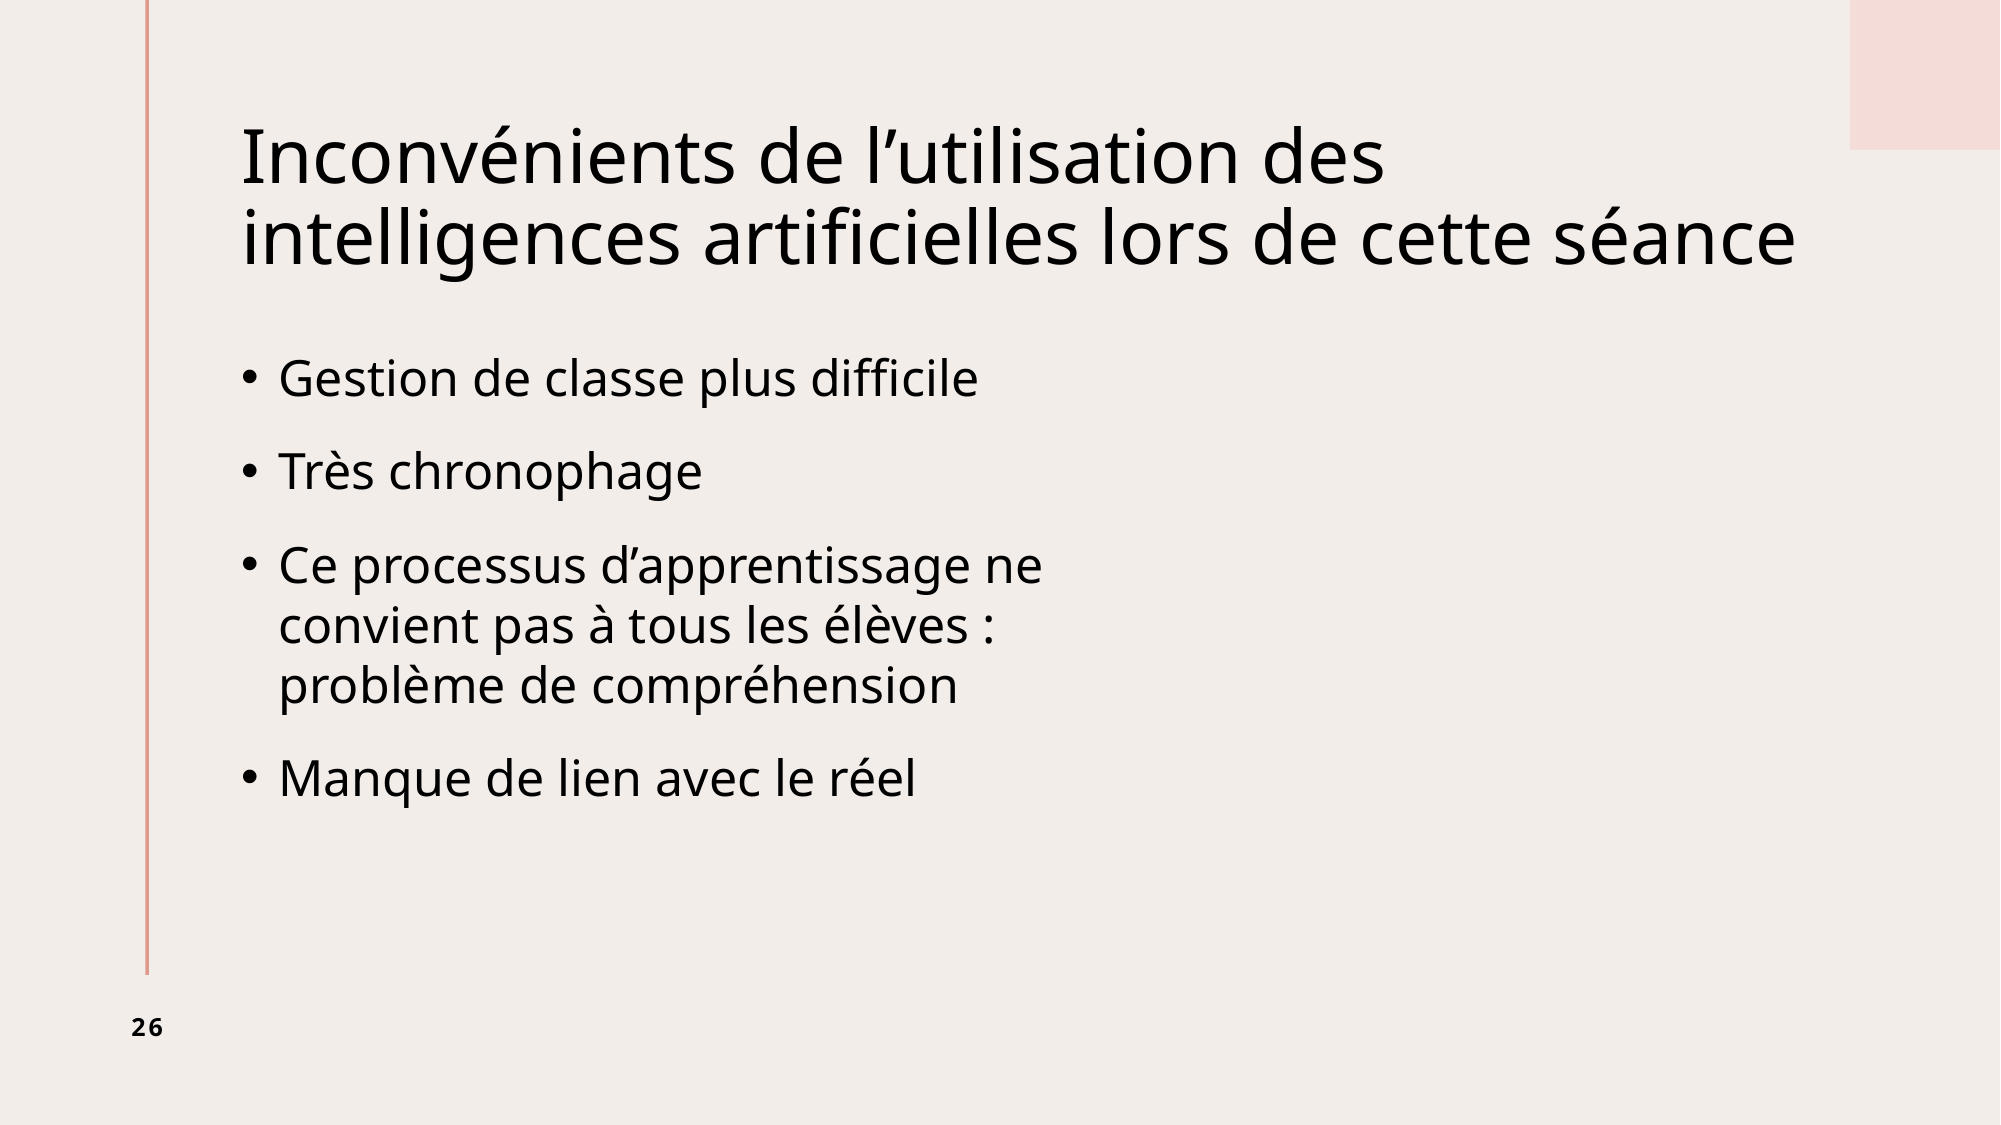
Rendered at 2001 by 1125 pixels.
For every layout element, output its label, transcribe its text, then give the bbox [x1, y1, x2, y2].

list Gestion de classe plus difficile Très chronophage Ce processus d’apprentissage ne convient pas à tous les élèves : problème de compréhension Manque de lien avec le réel [240, 339, 1228, 843]
title Inconvénients de l’utilisation des intelligences artificielles lors de cette séance [240, 82, 1850, 317]
slide_number 26 [67, 975, 227, 1082]
